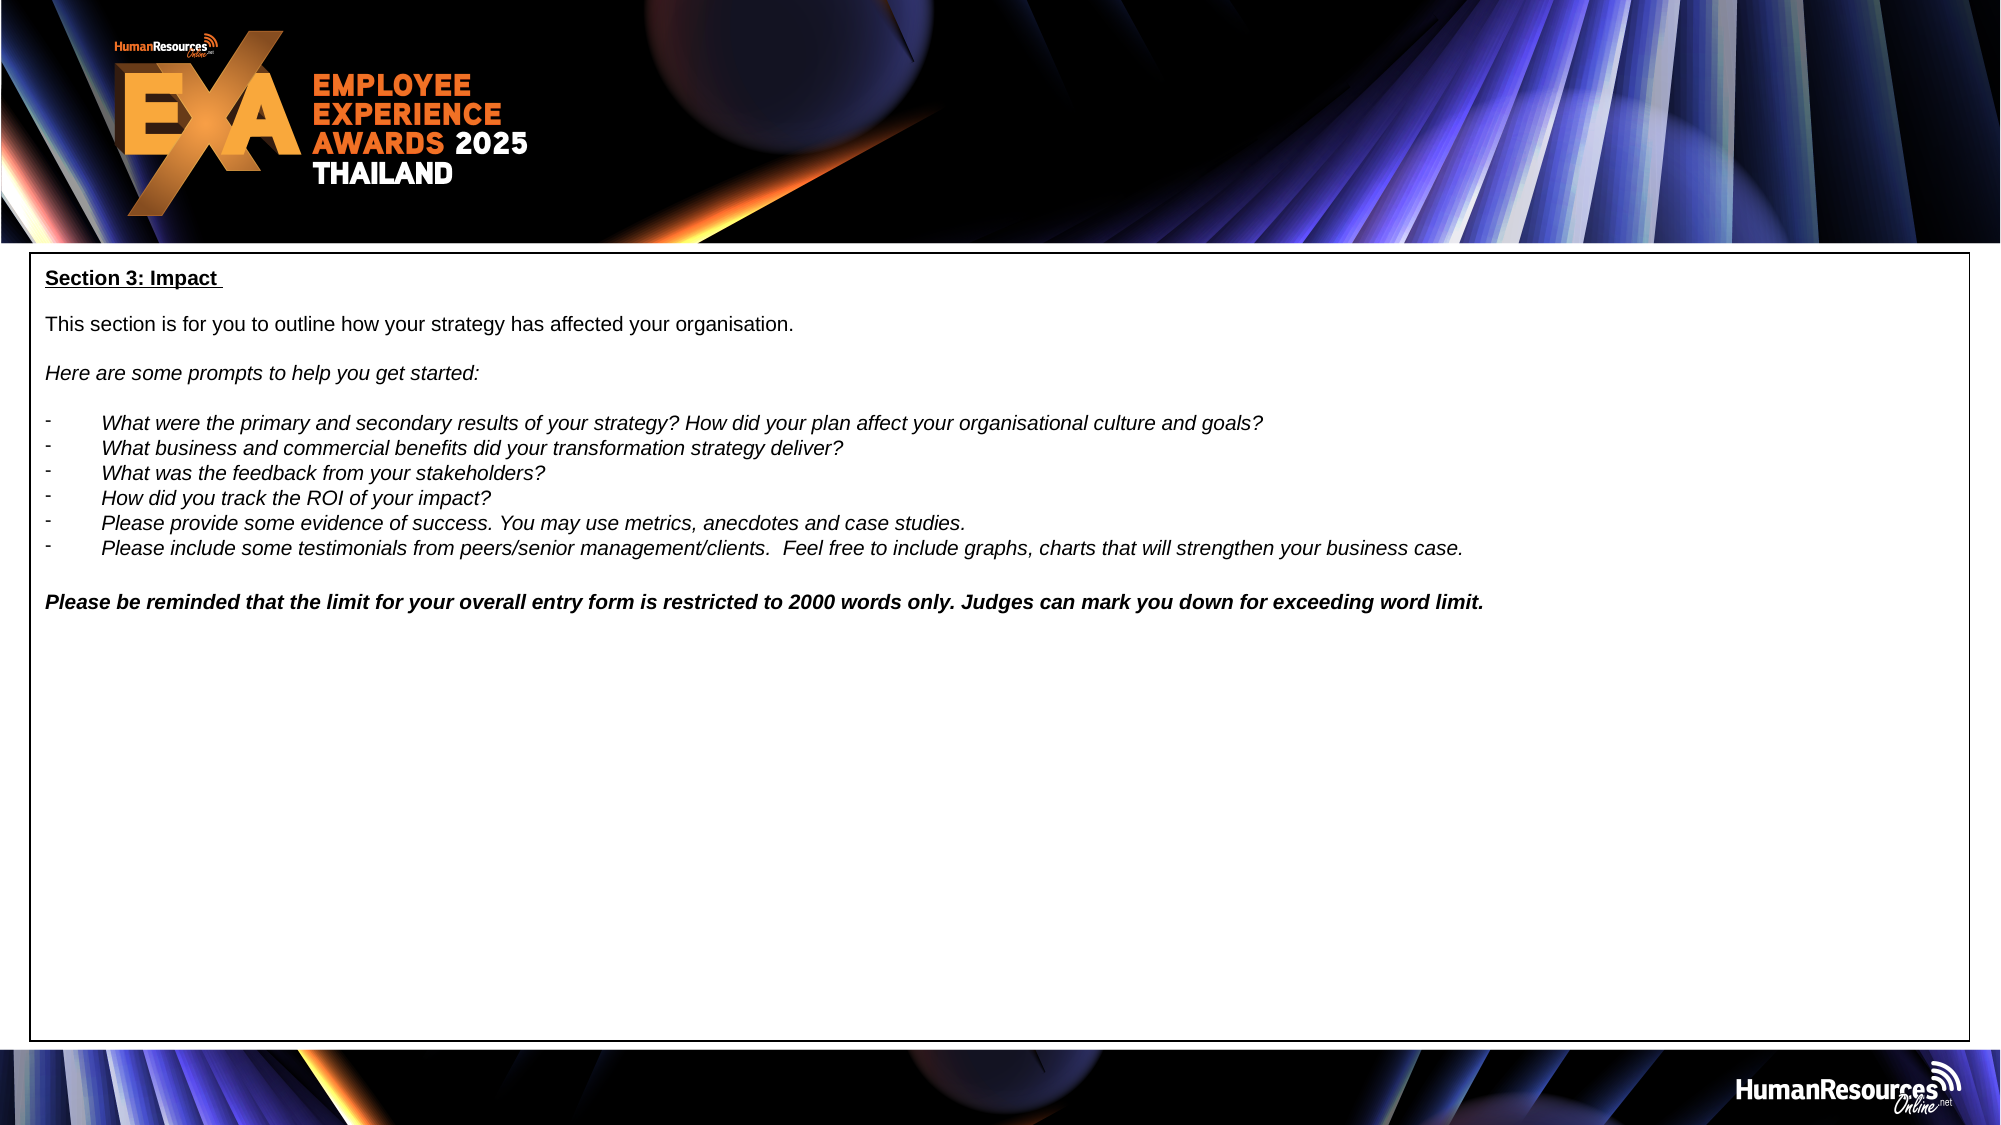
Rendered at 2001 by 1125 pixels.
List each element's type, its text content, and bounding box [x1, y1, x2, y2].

text_box Section 3: Impact This section is for you to outline how your strategy has affected your organisation. Here are some prompts to help you get started: What were the primary and secondary results of your strategy? How did your plan affect your organisational culture and goals? What business and commercial benefits did your transformation strategy deliver? What was the feedback from your stakeholders? How did you track the ROI of your impact? Please provide some evidence of success. You may use metrics, anecdotes and case studies. Please include some testimonials from peers/senior management/clients. Feel free to include graphs, charts that will strengthen your business case. Please be reminded that the limit for your overall entry form is restricted to 2000 words only. Judges can mark you down for exceeding word limit. [30, 253, 1970, 1042]
picture [0, 0, 2001, 1125]
